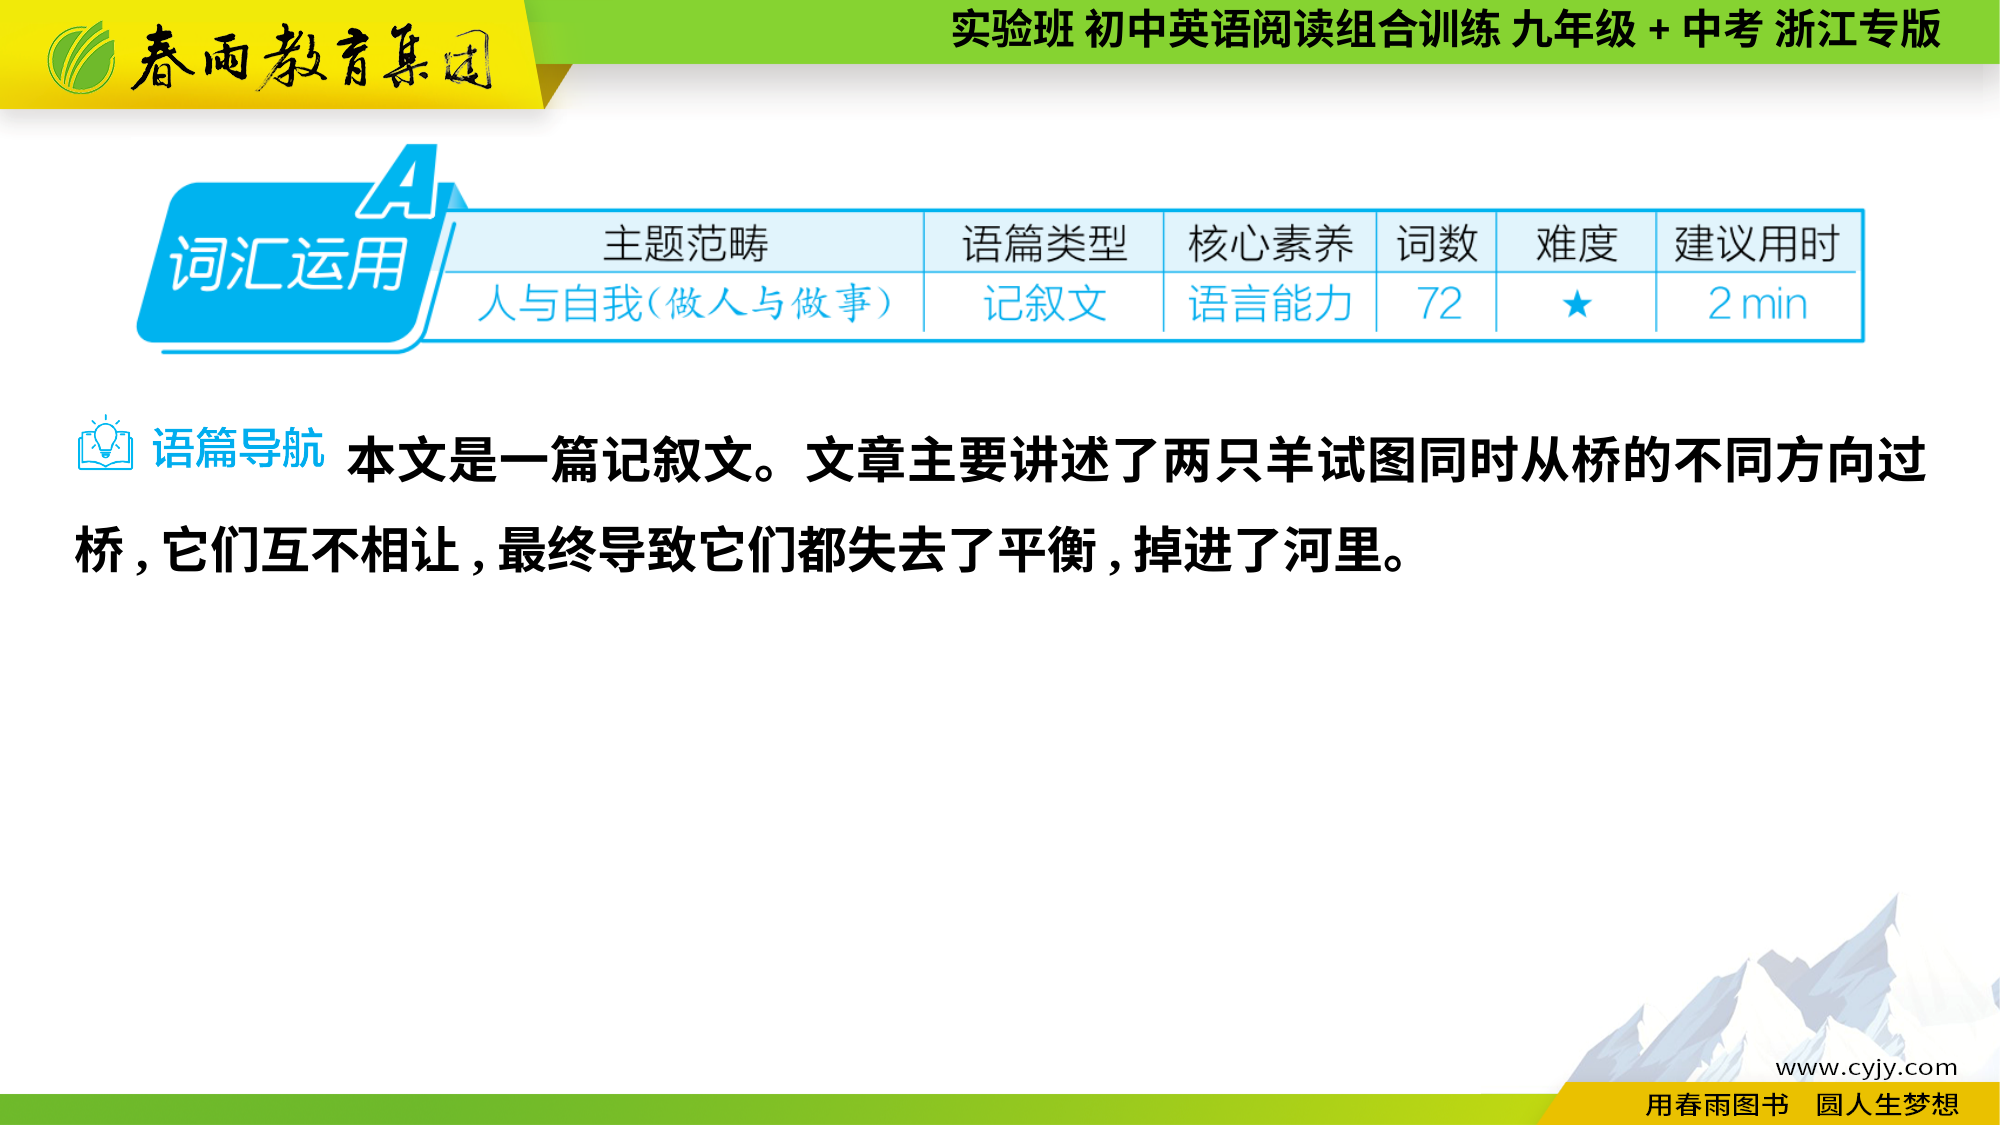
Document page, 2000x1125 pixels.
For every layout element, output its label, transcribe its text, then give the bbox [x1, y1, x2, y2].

picture [0, 0, 2000, 1125]
list 本文是一篇记叙文。文章主要讲述了两只羊试图同时从桥的不同方向过桥,它们互不相让,最终导致它们都失去了平衡,掉进了河里。 [59, 391, 1944, 577]
